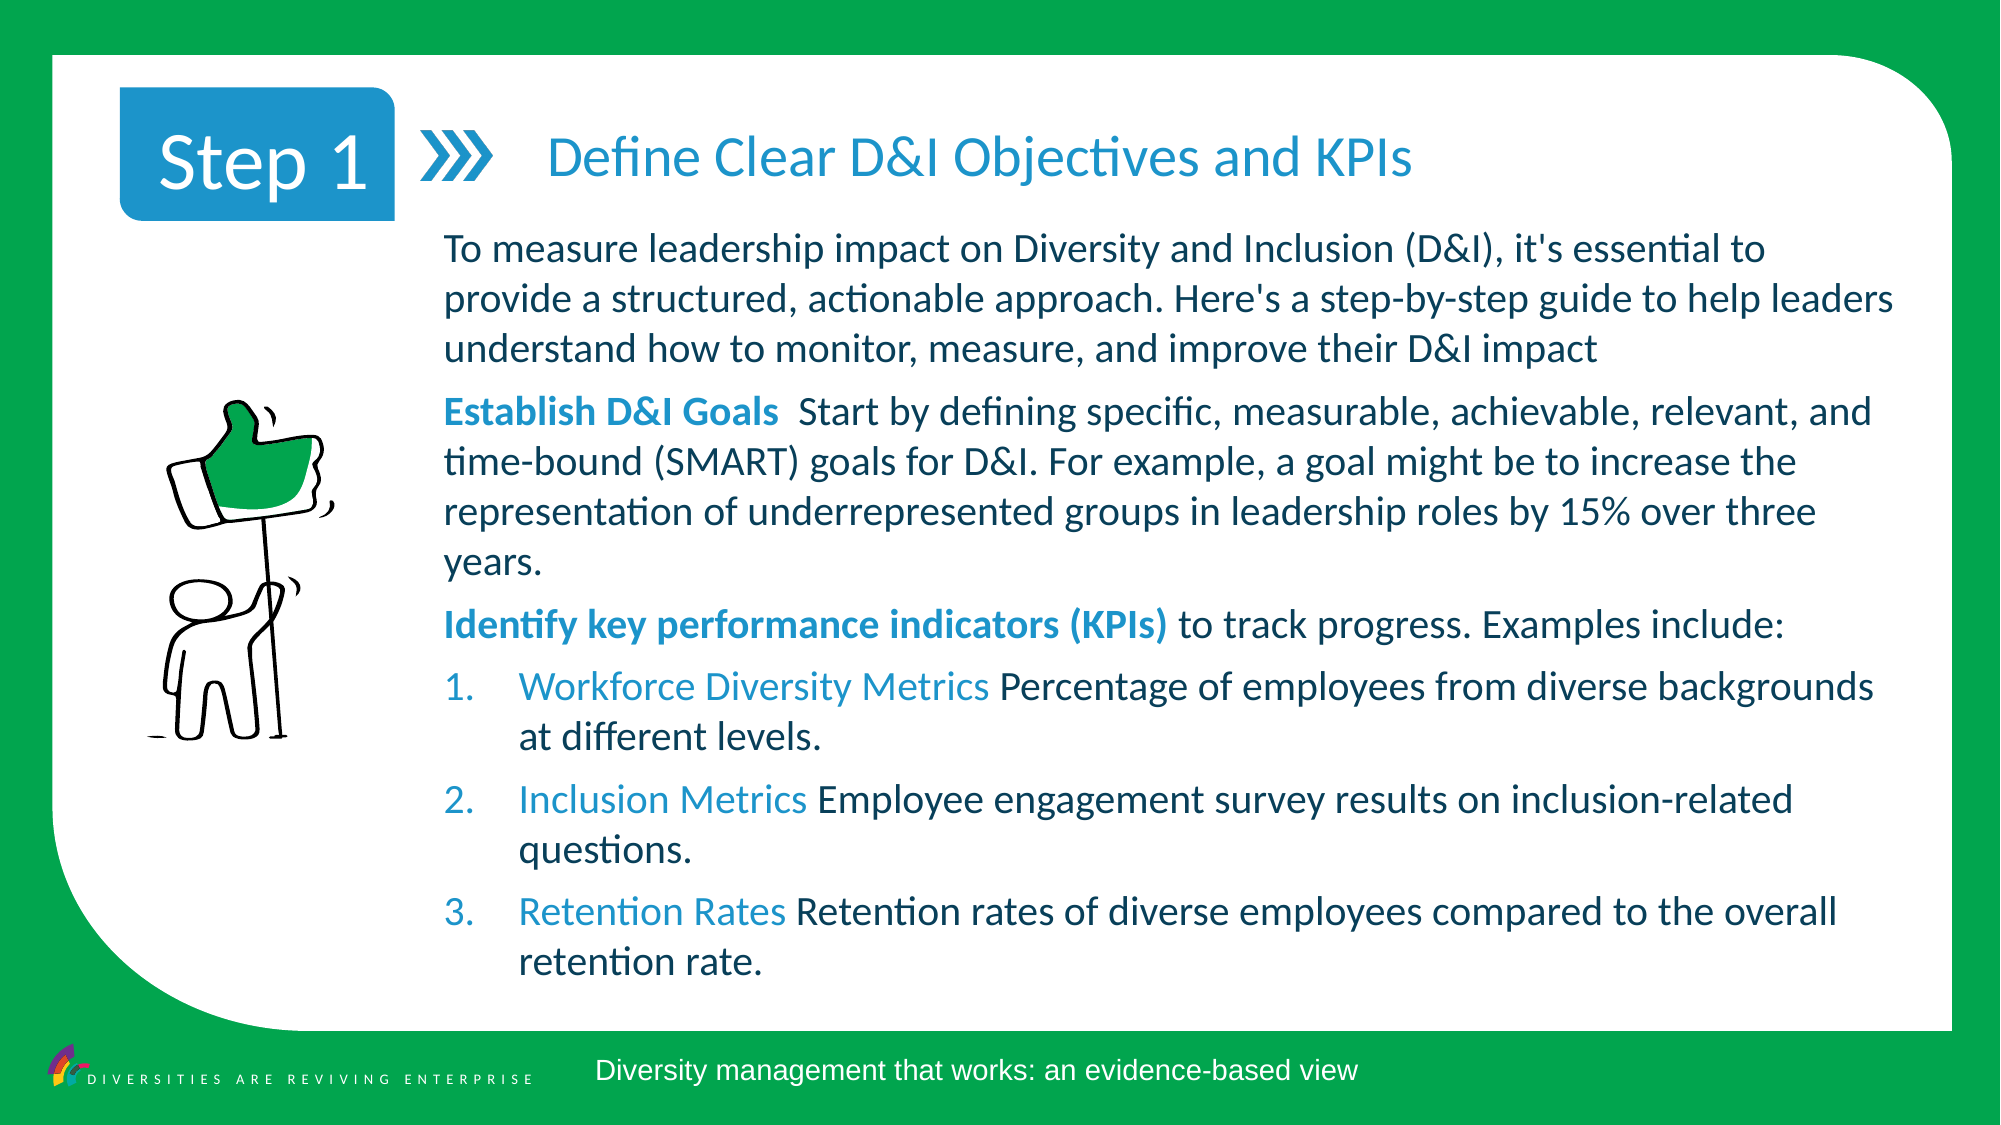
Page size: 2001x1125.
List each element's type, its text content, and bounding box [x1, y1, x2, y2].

list To measure leadership impact on Diversity and Inclusion (D&I), it's essential to provide a structured, actionable approach. Here's a step-by-step guide to help leaders understand how to monitor, measure, and improve their D&I impact Establish D&I Goals Start by defining specific, measurable, achievable, relevant, and time-bound (SMART) goals for D&I. For example, a goal might be to increase the representation of underrepresented groups in leadership roles by 15% over three years. Identify key performance indicators (KPIs) to track progress. Examples include: Workforce Diversity Metrics Percentage of employees from diverse backgrounds at different levels. Inclusion Metrics Employee engagement survey results on inclusion-related questions. Retention Rates Retention rates of diverse employees compared to the overall retention rate. [428, 213, 1912, 846]
text_box Diversity management that works: an evidence-based view [580, 1044, 1769, 1094]
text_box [146, 399, 335, 741]
picture [412, 112, 499, 199]
list Define Clear D&I Objectives and KPIs [532, 92, 1658, 224]
text_box [132, 90, 396, 222]
text_box Step 1 [15, 62, 385, 220]
